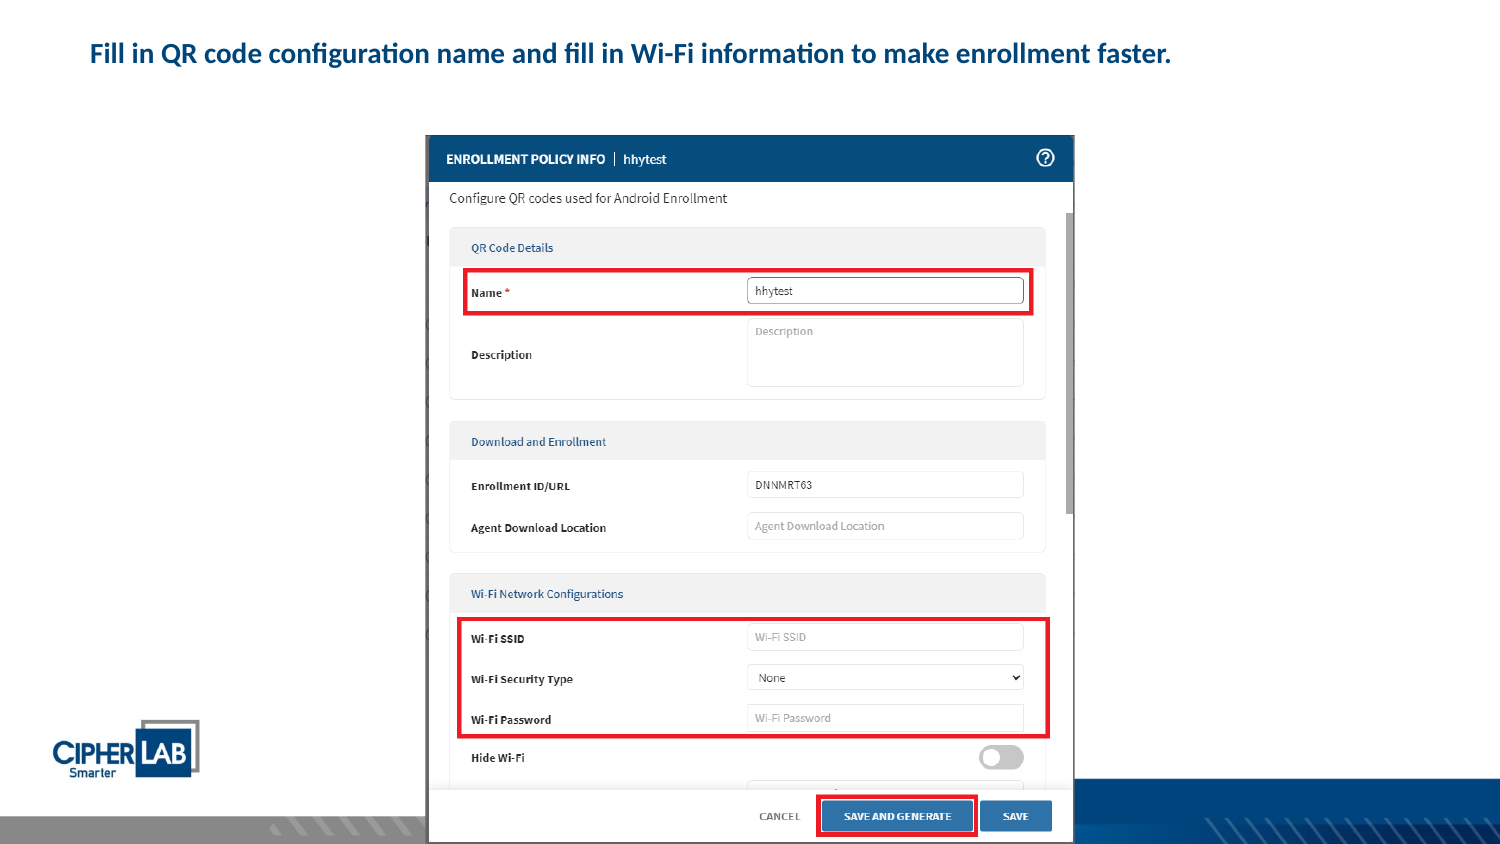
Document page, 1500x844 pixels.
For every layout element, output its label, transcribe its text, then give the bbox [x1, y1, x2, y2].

picture [0, 0, 1500, 844]
title Fill in QR code configuration name and fill in Wi-Fi information to make enrollment faster. [75, 33, 1447, 175]
